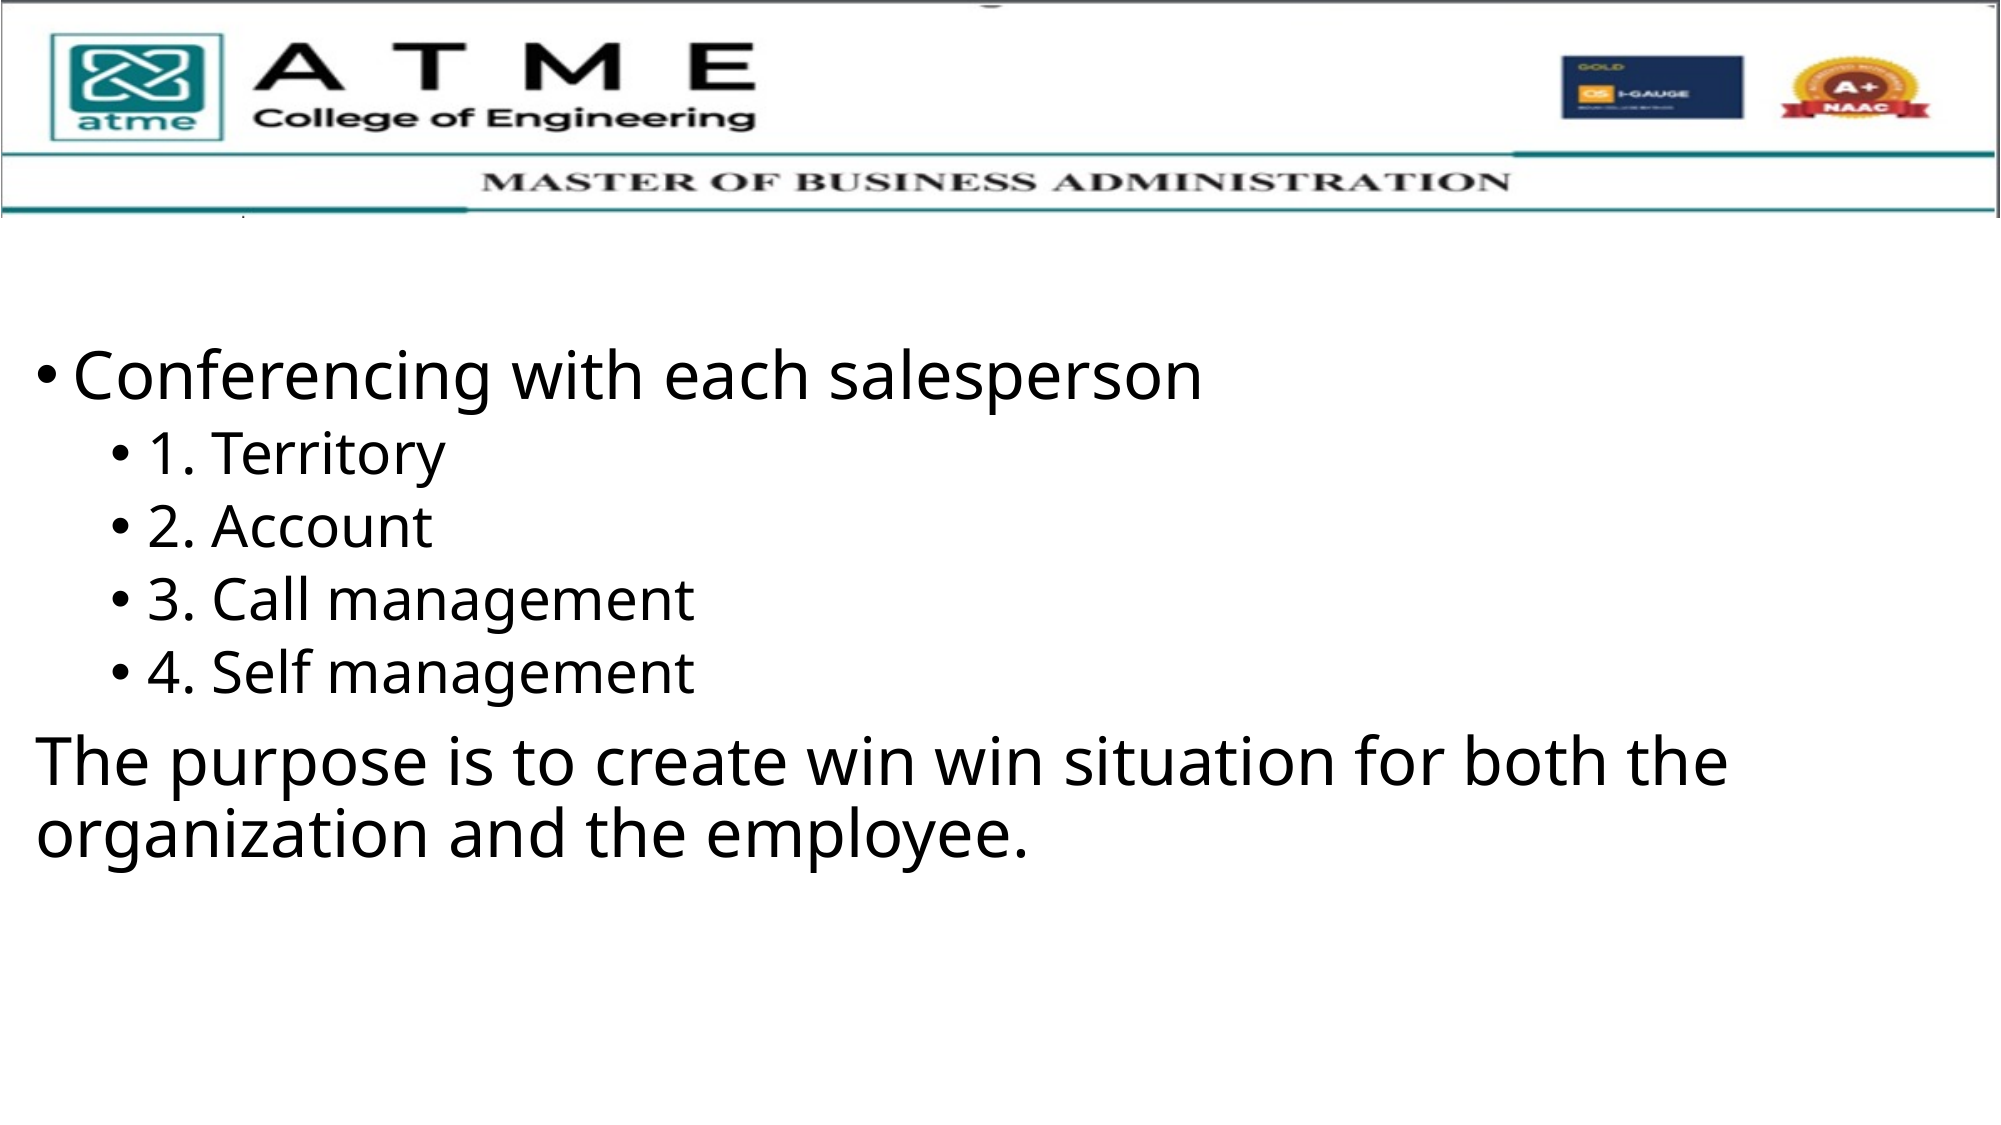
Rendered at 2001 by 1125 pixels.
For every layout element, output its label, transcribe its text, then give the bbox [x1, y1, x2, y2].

picture [1, 0, 2000, 218]
list Conferencing with each salesperson 1. Territory 2. Account 3. Call management 4. Self management The purpose is to create win win situation for both the organization and the employee. [20, 334, 1973, 1109]
